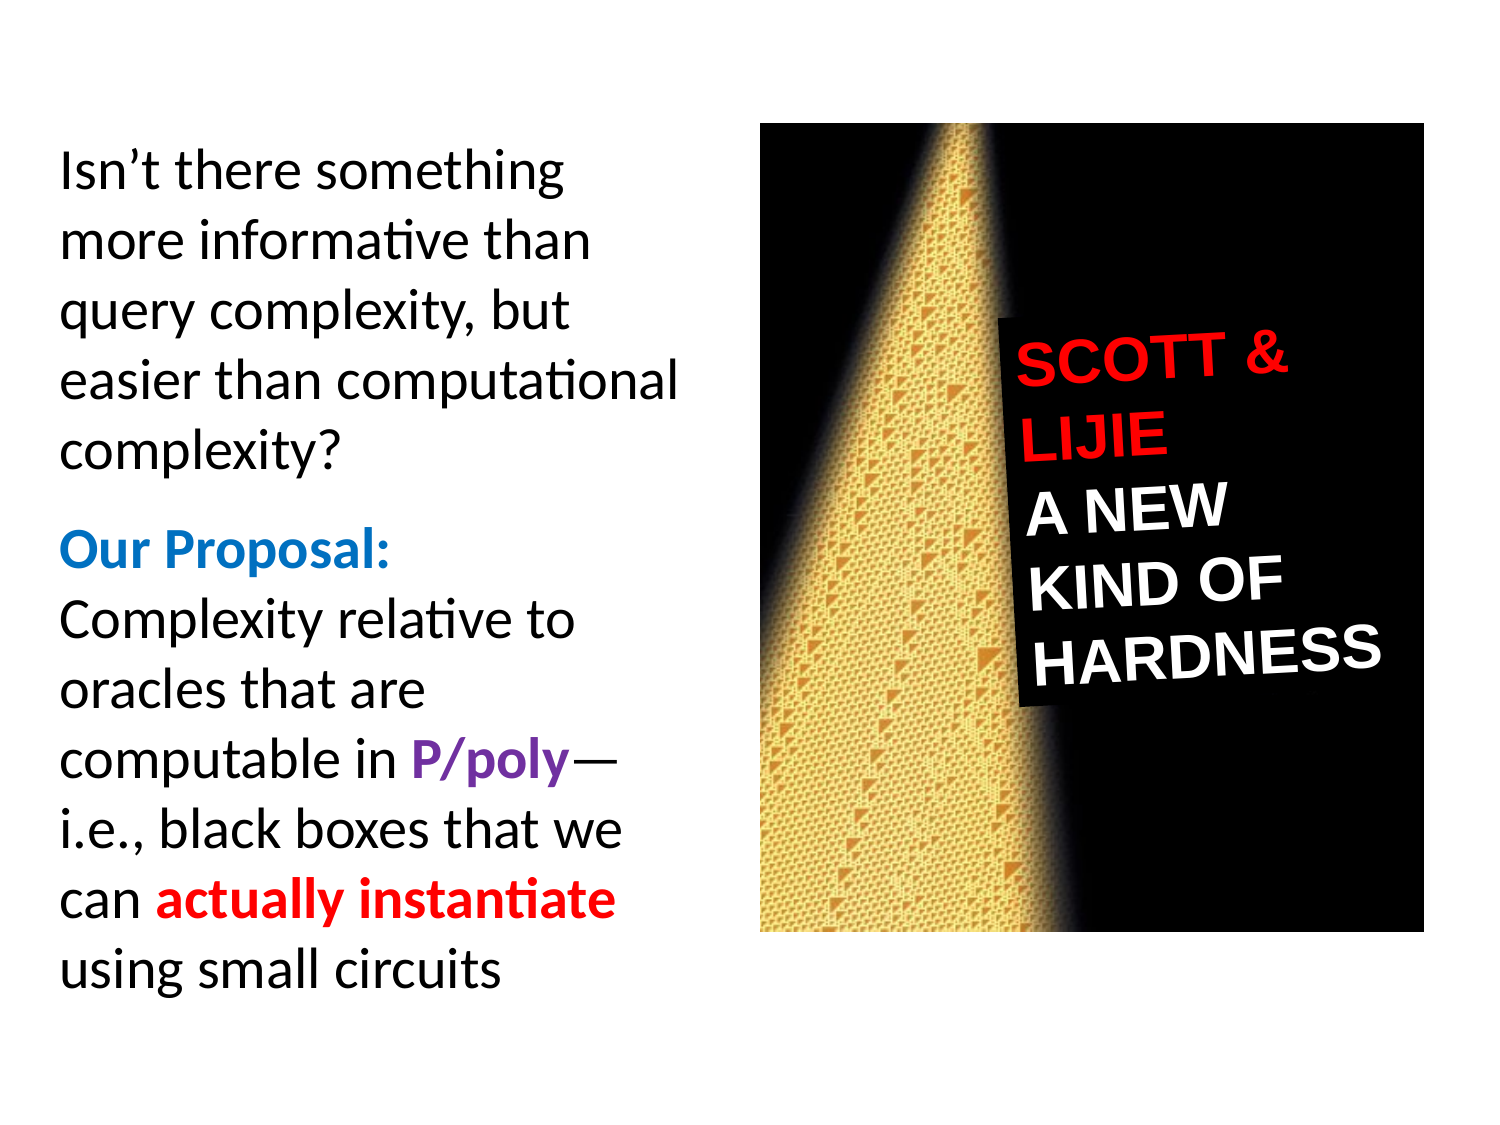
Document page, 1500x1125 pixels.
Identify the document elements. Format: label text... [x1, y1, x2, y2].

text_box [760, 123, 1425, 932]
text_box Isn’t there something more informative than query complexity, but easier than computational complexity? Our Proposal: Complexity relative to oracles that are computable in P/poly—i.e., black boxes that we can actually instantiate using small circuits [44, 123, 713, 1008]
